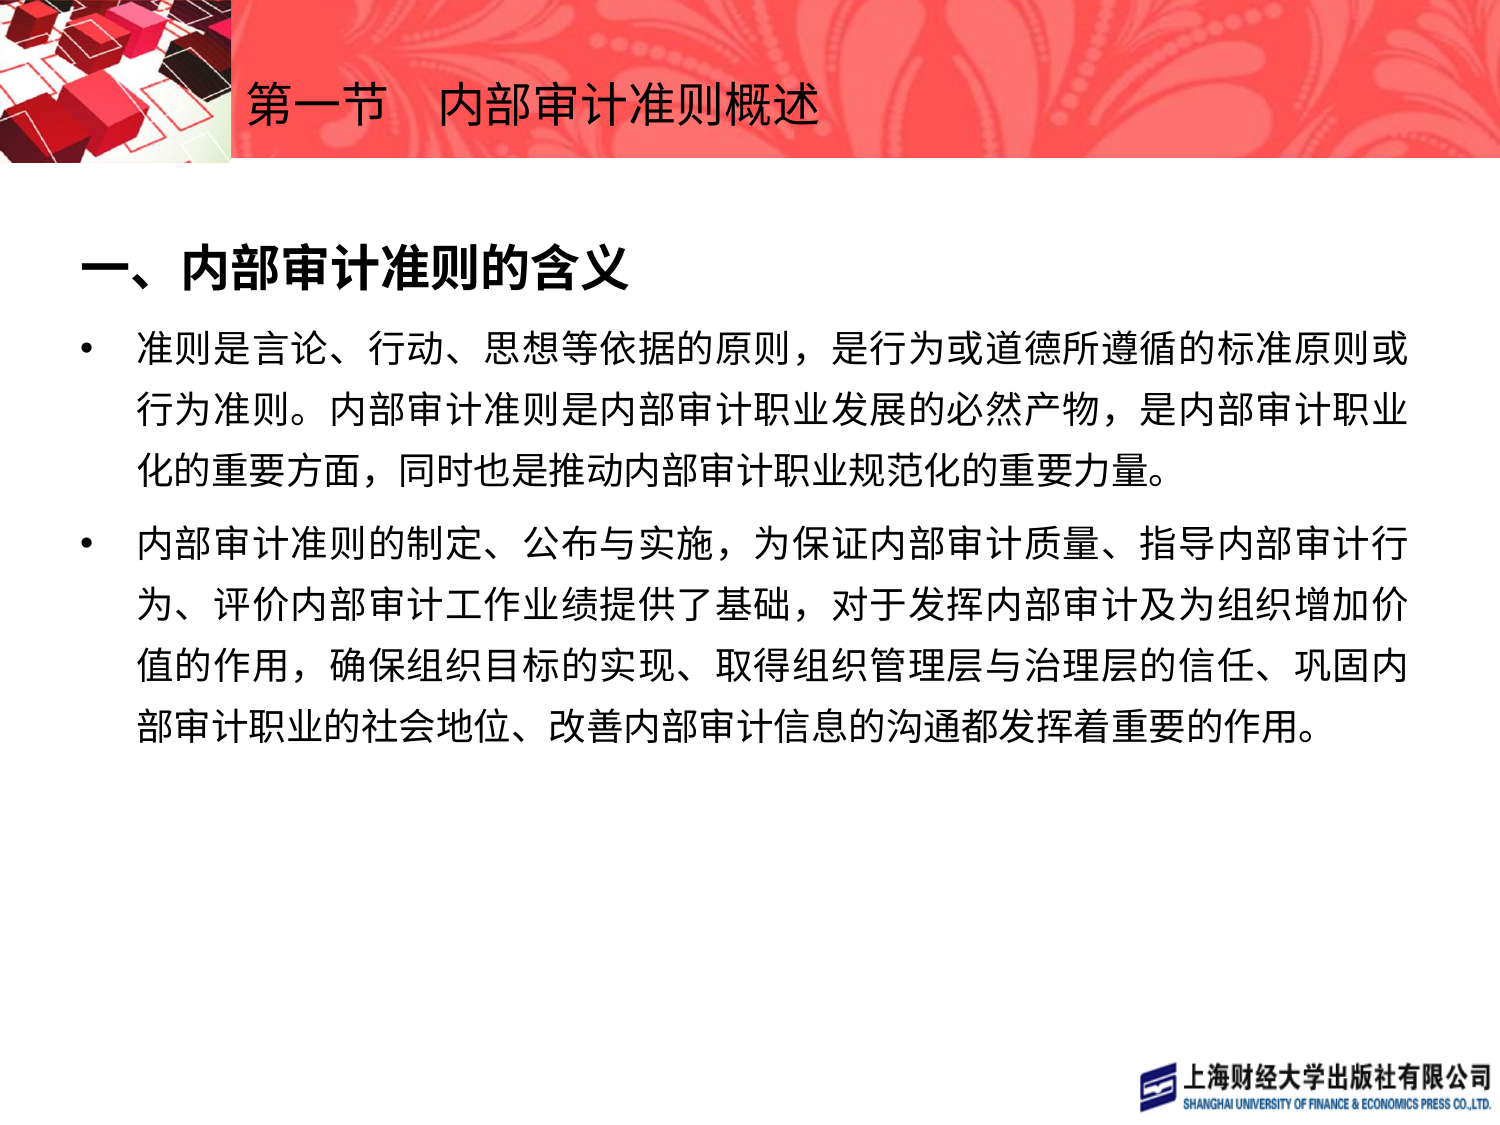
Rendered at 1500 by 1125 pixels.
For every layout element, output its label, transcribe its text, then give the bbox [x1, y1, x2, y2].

title 第一节 内部审计准则概述 [230, 45, 1461, 161]
picture [1139, 1058, 1495, 1118]
list 一、内部审计准则的含义 准则是言论、行动、思想等依据的原则，是行为或道德所遵循的标准原则或行为准则。内部审计准则是内部审计职业发展的必然产物，是内部审计职业化的重要方面，同时也是推动内部审计职业规范化的重要力量。 内部审计准则的制定、公布与实施，为保证内部审计质量、指导内部审计行为、评价内部审计工作业绩提供了基础，对于发挥内部审计及为组织增加价值的作用，确保组织目标的实现、取得组织管理层与治理层的信任、巩固内部审计职业的社会地位、改善内部审计信息的沟通都发挥着重要的作用。 [64, 208, 1425, 1047]
